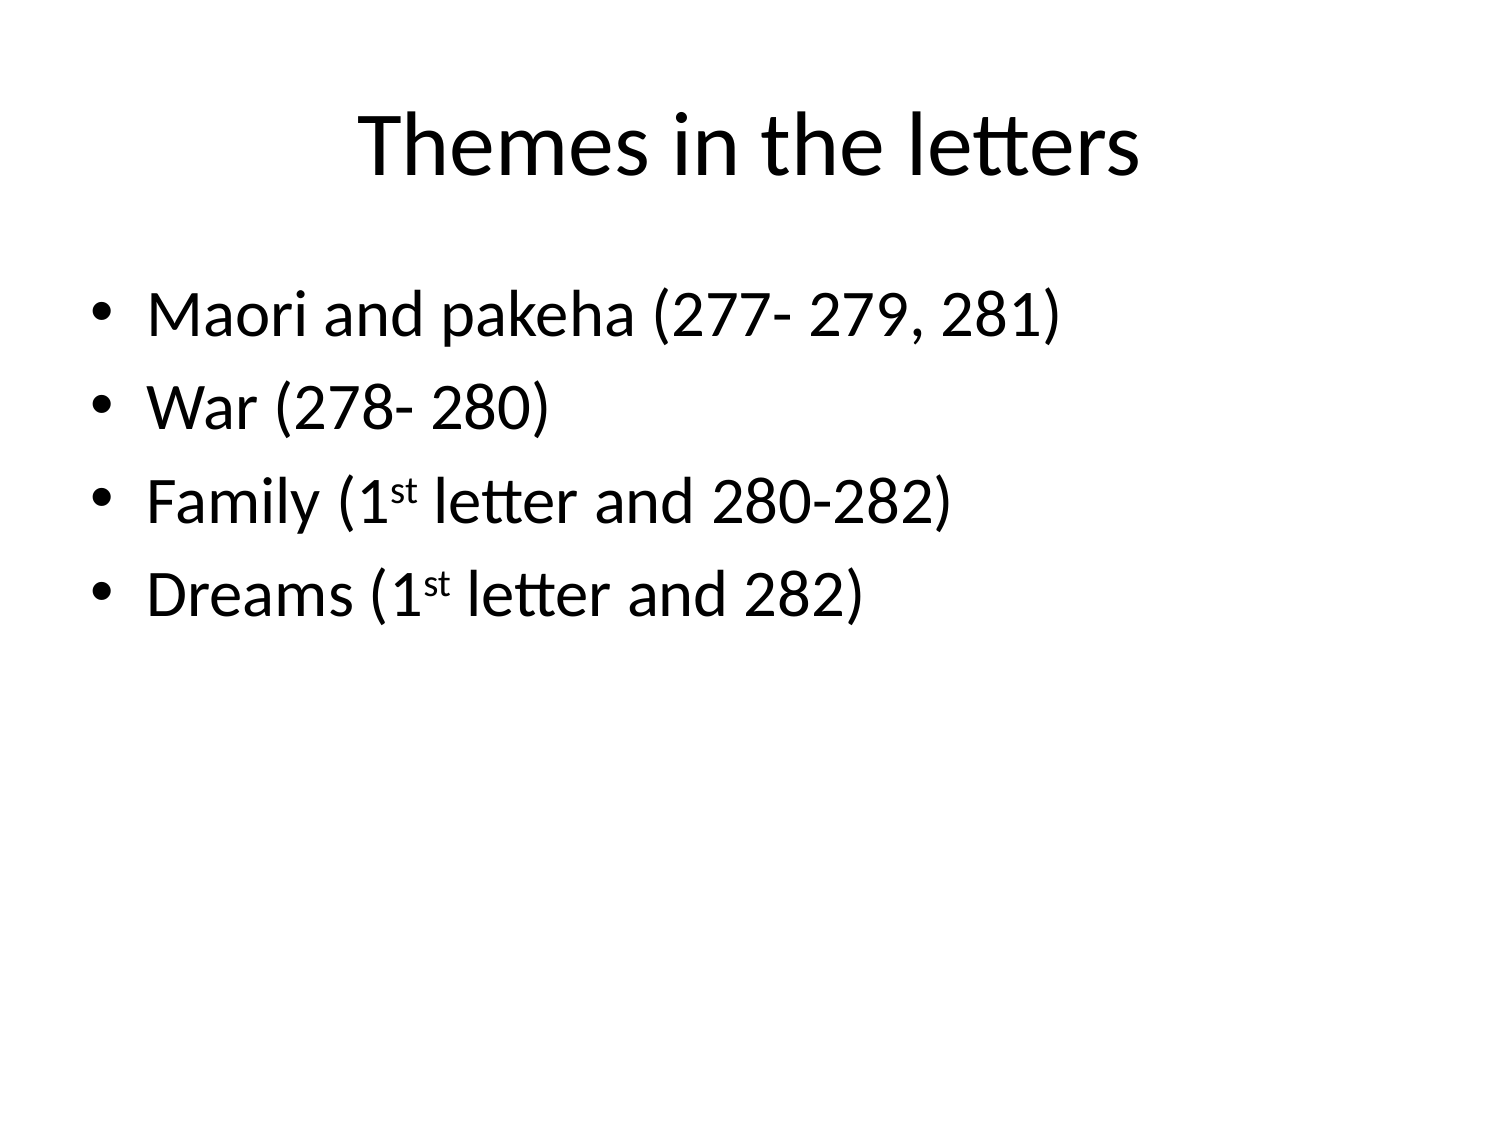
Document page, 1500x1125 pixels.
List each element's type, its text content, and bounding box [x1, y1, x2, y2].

list Maori and pakeha (277- 279, 281) War (278- 280) Family (1st letter and 280-282) Dreams (1st letter and 282) [75, 262, 1425, 1005]
title Themes in the letters [75, 45, 1425, 233]
